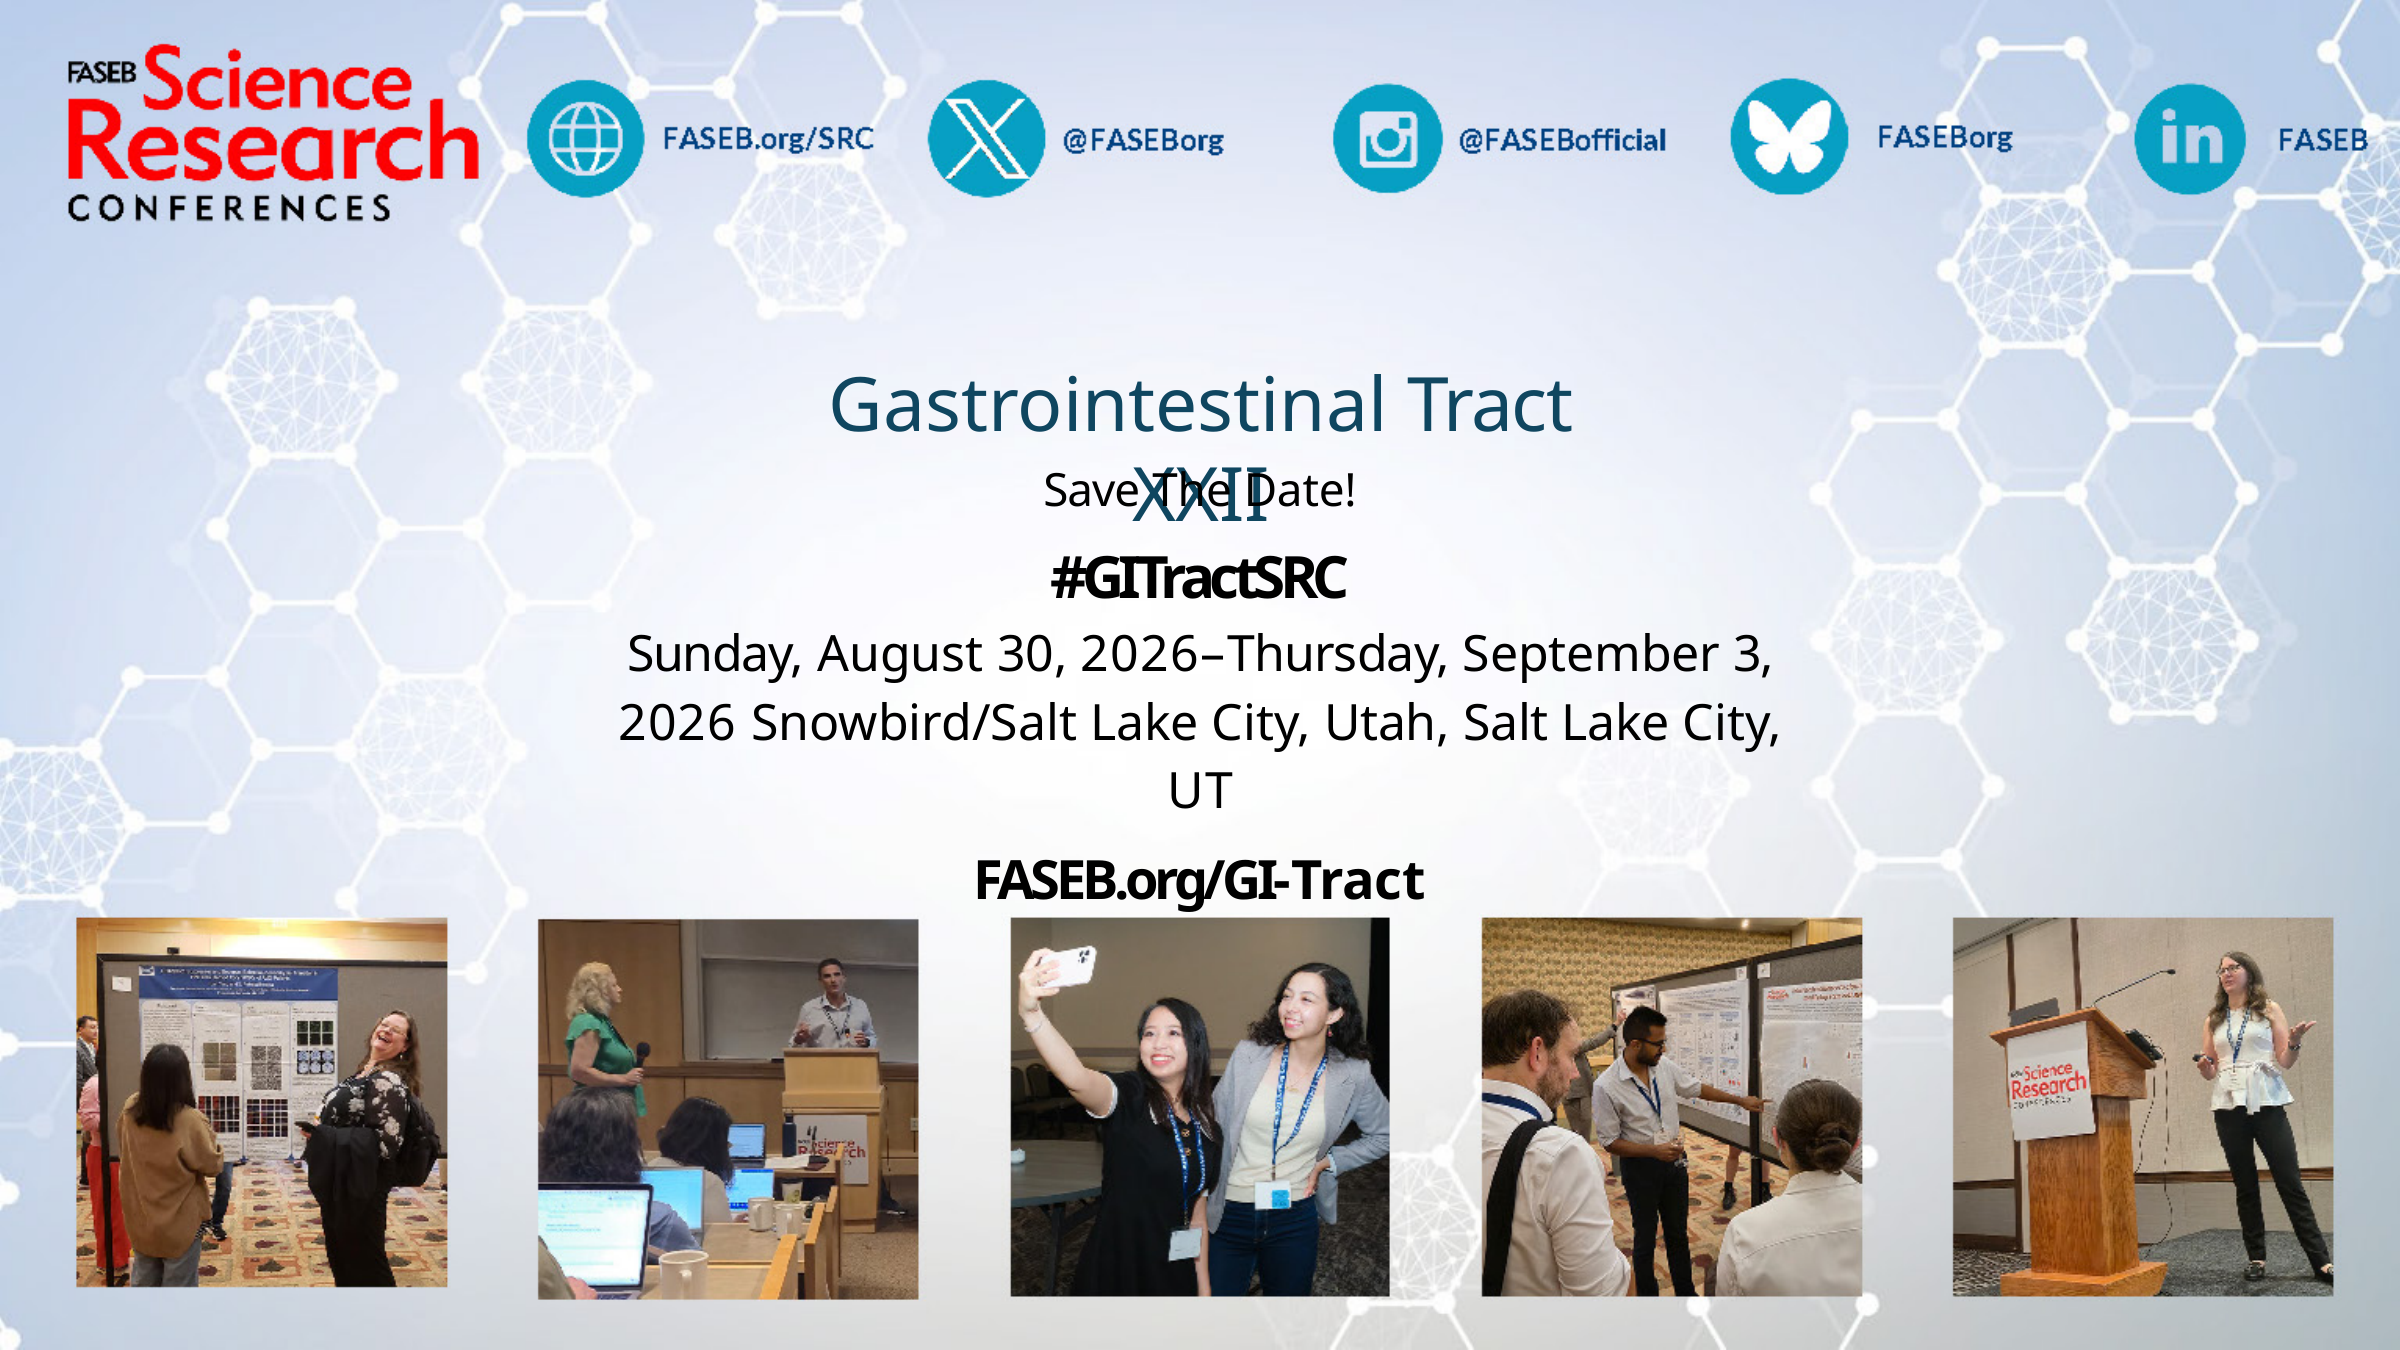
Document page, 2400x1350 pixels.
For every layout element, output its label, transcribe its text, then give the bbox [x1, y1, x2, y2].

picture [0, 0, 2400, 1350]
text_box Save The Date! #GITractSRC Sunday, August 30, 2026–Thursday, September 3, 2026 Snowbird/Salt Lake City, Utah, Salt Lake City, UT FASEB.org/GI-Tract [587, 439, 1813, 911]
title Gastrointestinal Tract XXII [768, 353, 1632, 439]
